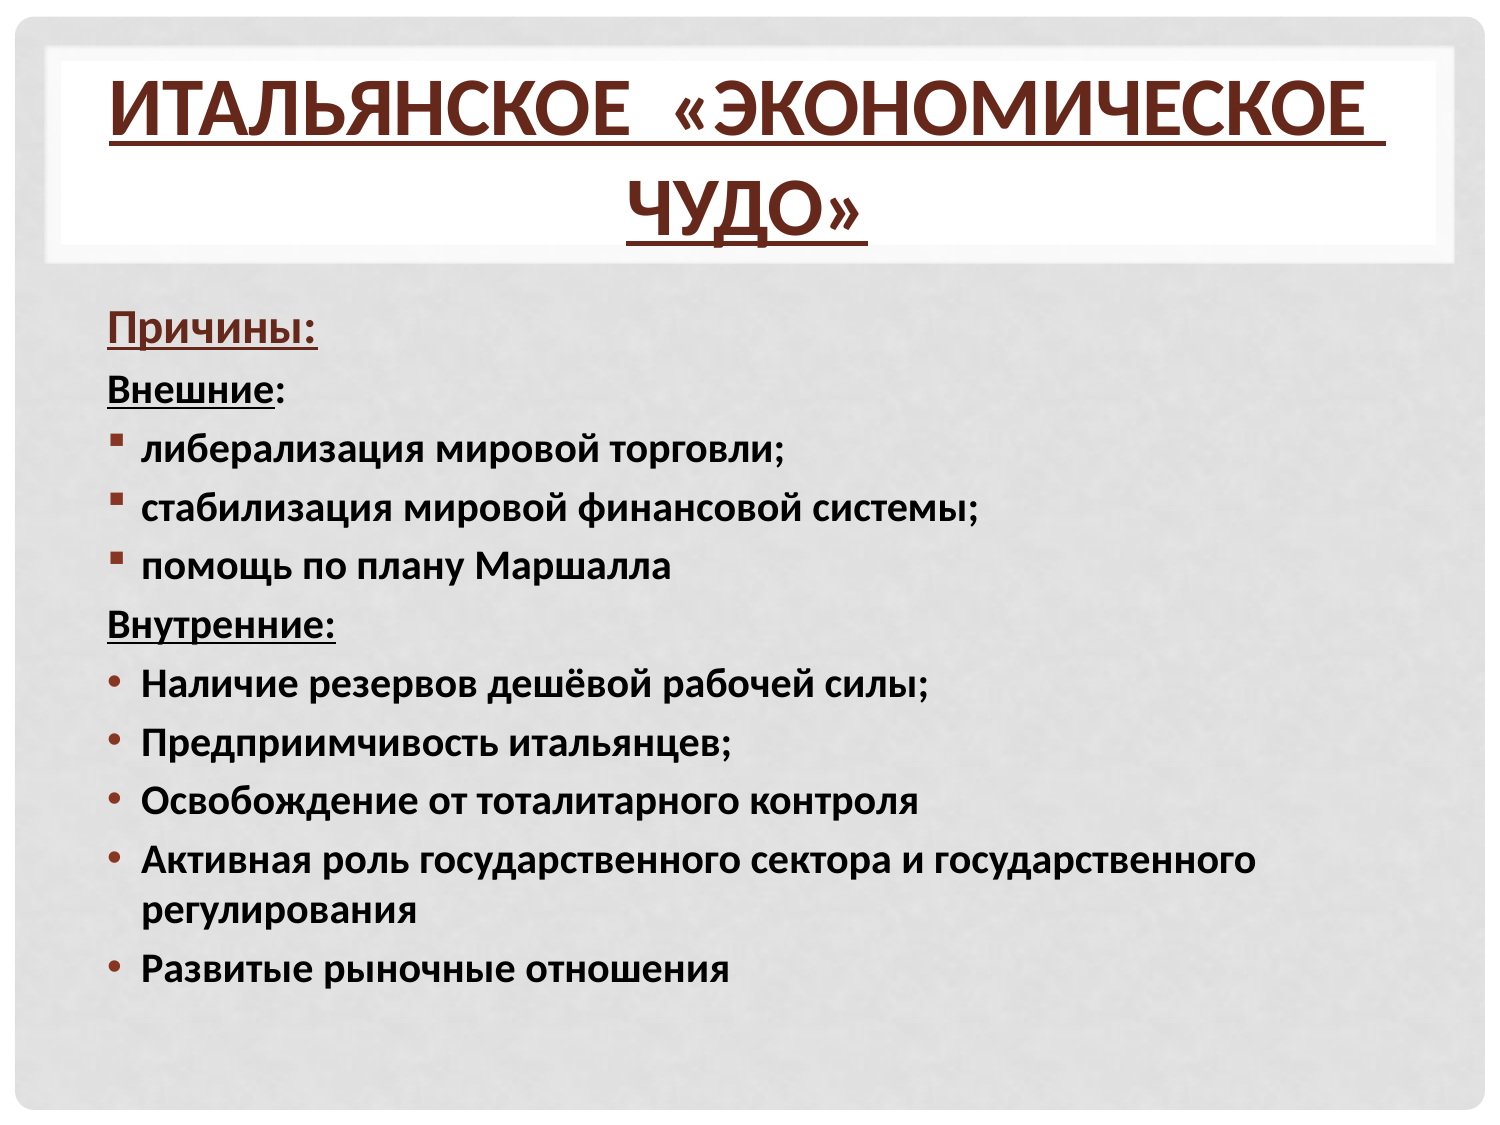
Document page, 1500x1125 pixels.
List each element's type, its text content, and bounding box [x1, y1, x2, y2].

title Итальянское «экономическое чудо» [69, 66, 1425, 238]
list Причины: Внешние: либерализация мировой торговли; стабилизация мировой финансовой системы; помощь по плану Маршалла Внутренние: Наличие резервов дешёвой рабочей силы; Предприимчивость итальянцев; Освобождение от тоталитарного контроля Активная роль государственного сектора и государственного регулирования Развитые рыночные отношения [75, 287, 1425, 1005]
